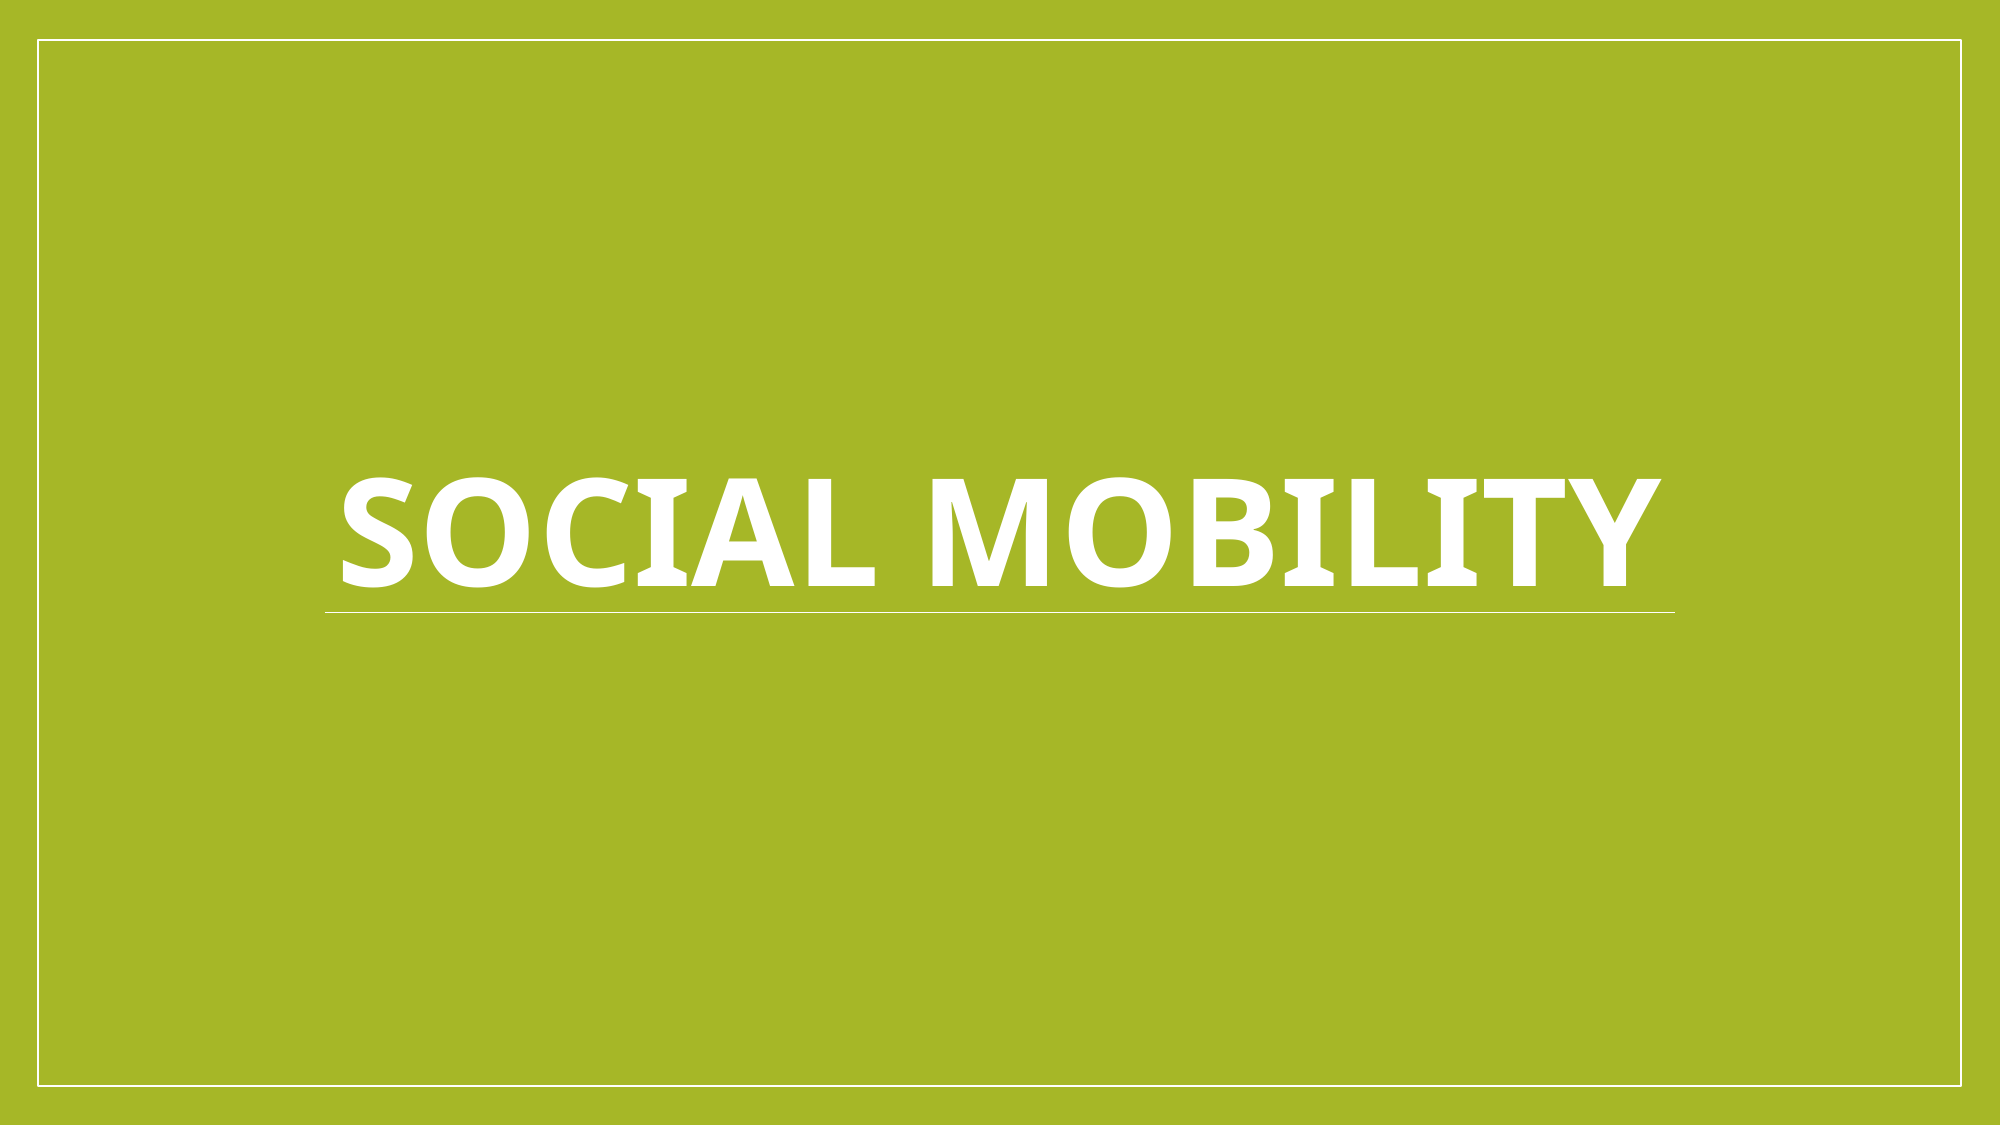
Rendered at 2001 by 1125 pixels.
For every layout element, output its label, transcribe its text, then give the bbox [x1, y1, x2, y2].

title Social Mobility [182, 144, 1818, 625]
